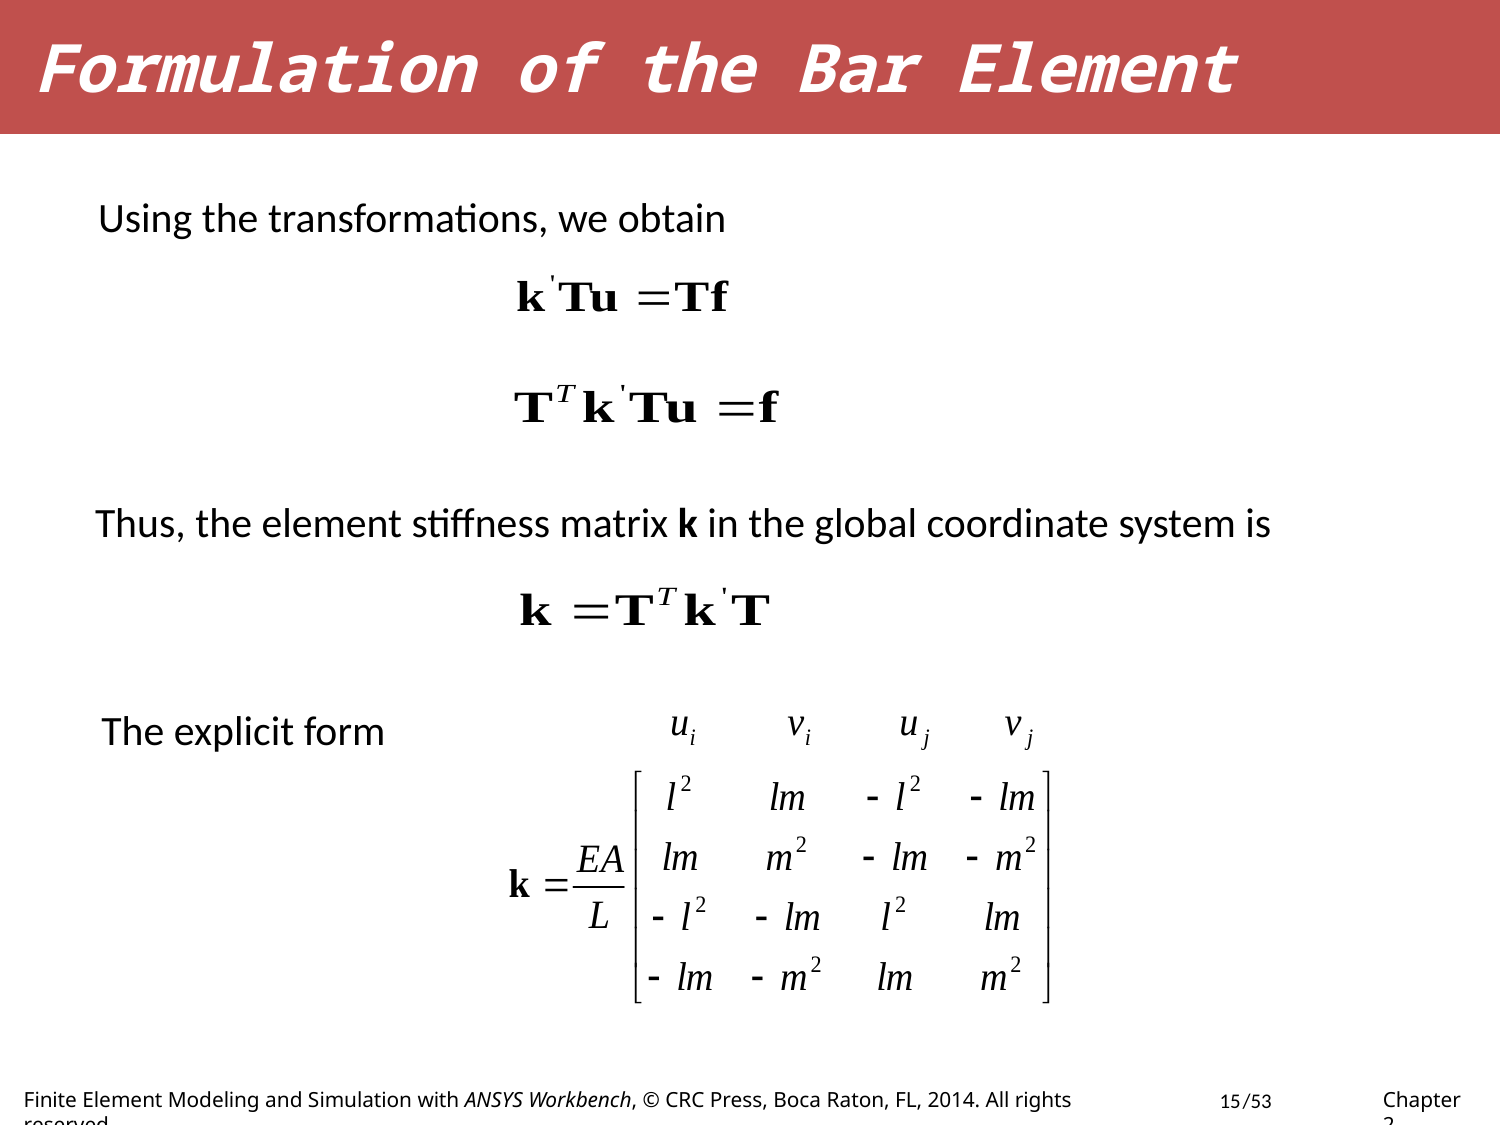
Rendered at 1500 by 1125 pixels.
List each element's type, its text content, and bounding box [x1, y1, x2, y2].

text_box Using the transformations, we obtain [83, 183, 742, 248]
slide_number 15 [1204, 1080, 1285, 1125]
text_box Formulation of the Bar Element [19, 17, 1496, 113]
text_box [508, 264, 741, 323]
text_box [505, 374, 795, 435]
text_box The explicit form [86, 696, 401, 762]
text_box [510, 576, 779, 634]
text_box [502, 696, 1064, 1012]
text_box Thus, the element stiffness matrix k in the global coordinate system is [80, 488, 1328, 553]
